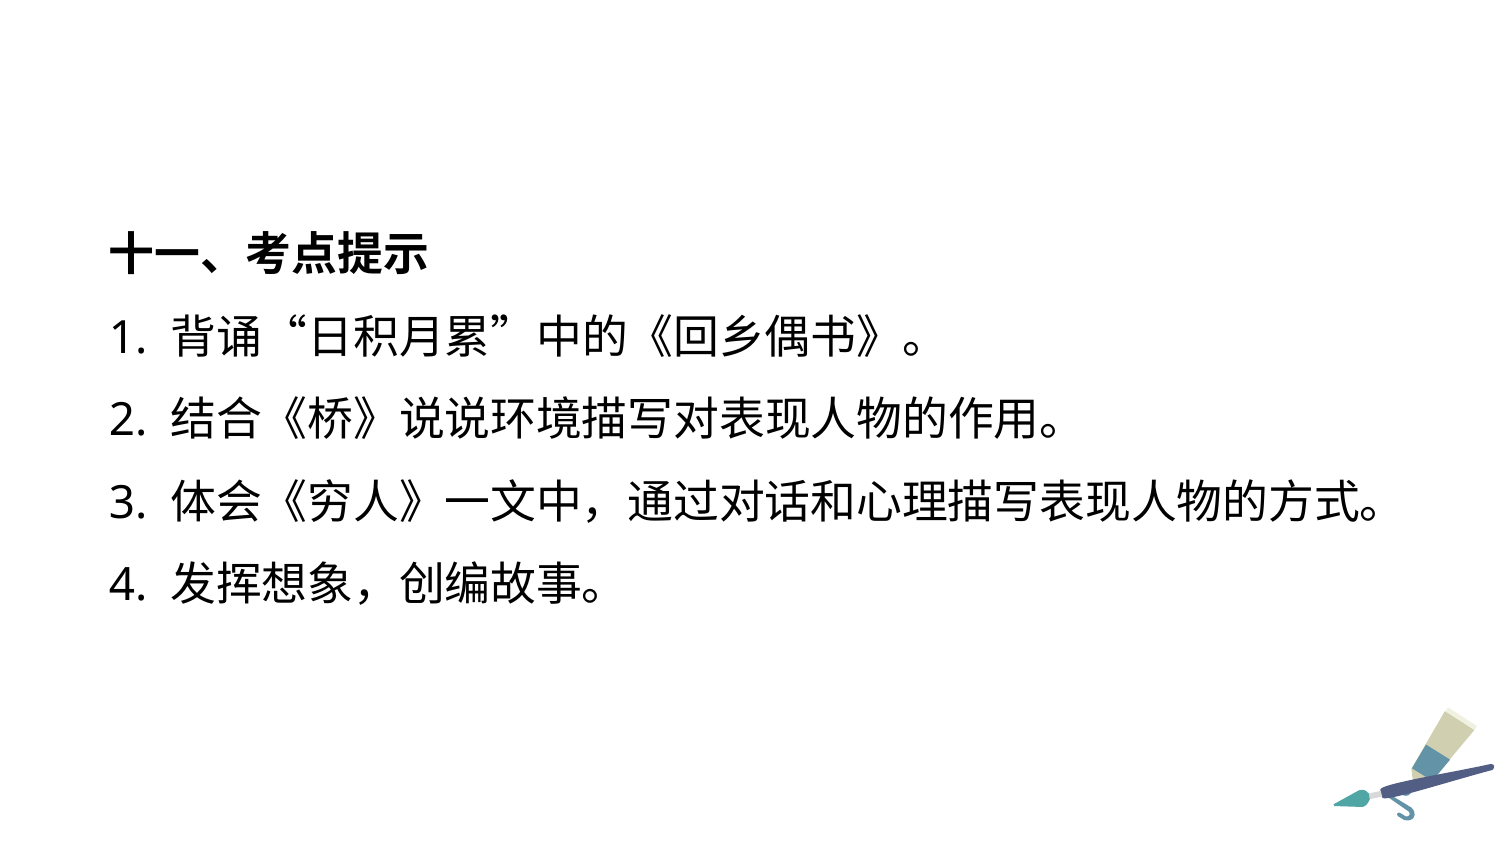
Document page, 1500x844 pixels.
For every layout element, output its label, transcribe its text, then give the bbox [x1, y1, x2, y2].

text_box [1358, 708, 1481, 844]
text_box 十一、考点提示 1. 背诵“日积月累”中的《回乡偶书》。 2. 结合《桥》说说环境描写对表现人物的作用。 3. 体会《穷人》一文中，通过对话和心理描写表现人物的方式。 4. 发挥想象，创编故事。 [94, 190, 1427, 617]
